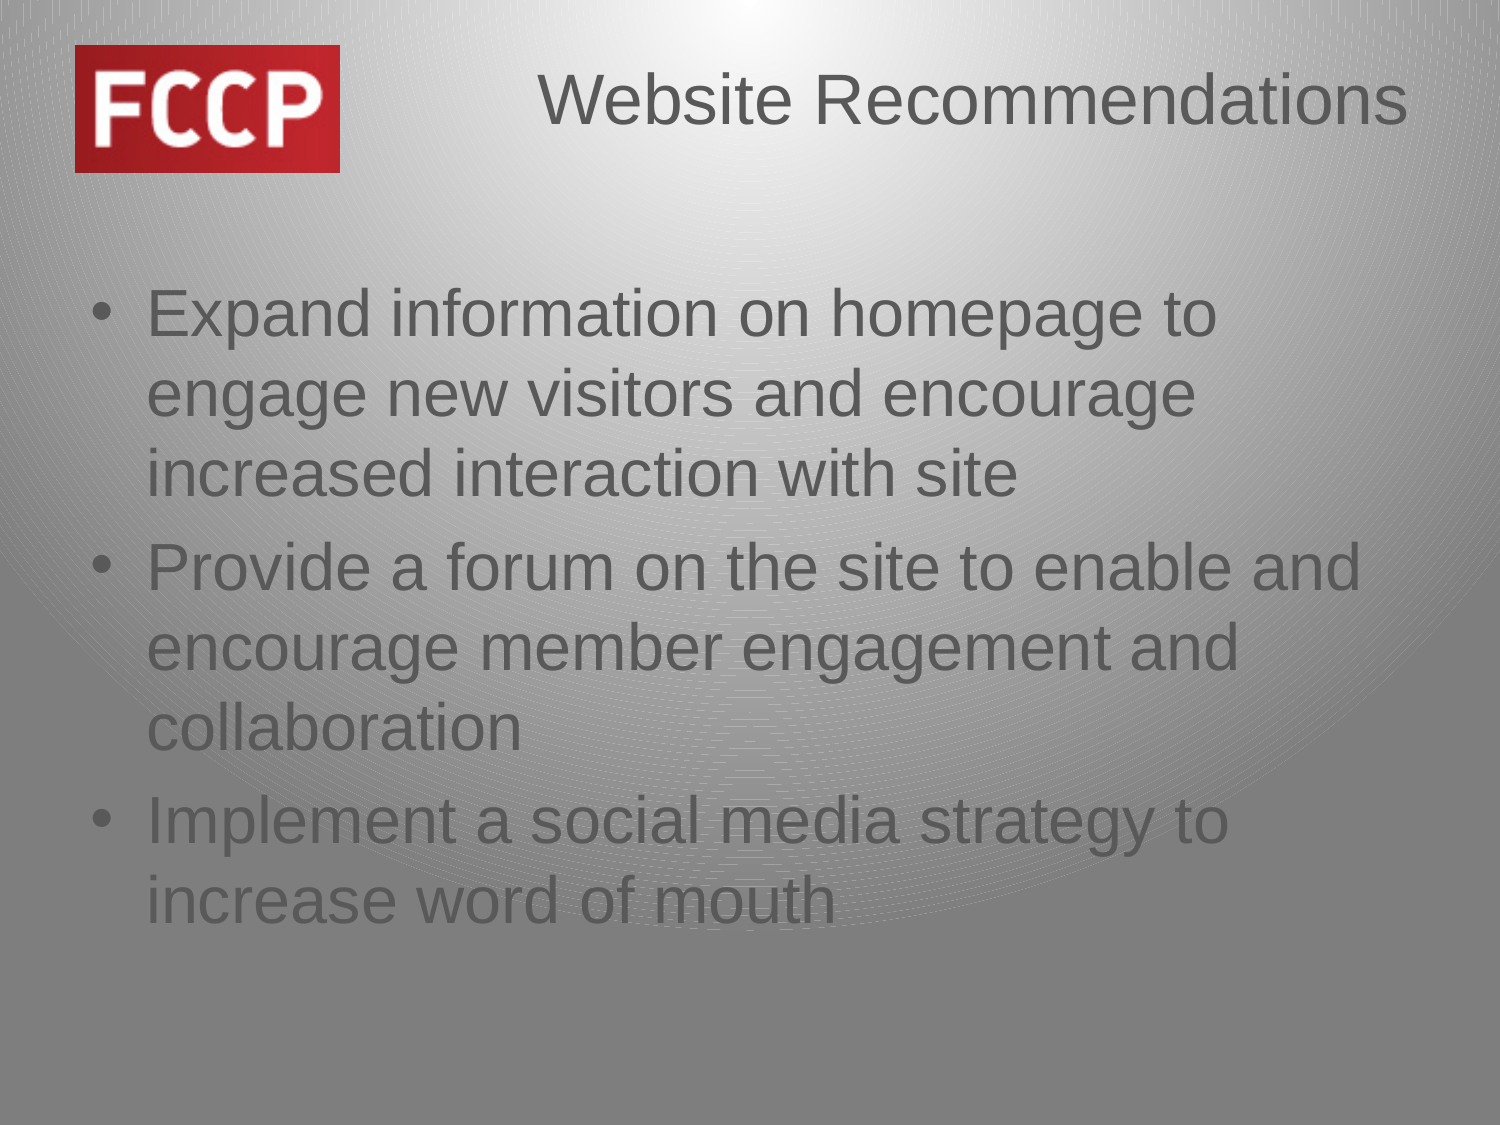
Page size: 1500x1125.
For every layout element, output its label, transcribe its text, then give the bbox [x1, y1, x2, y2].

title Website Recommendations [75, 45, 1425, 233]
picture [74, 44, 340, 173]
list Expand information on homepage to engage new visitors and encourage increased interaction with site Provide a forum on the site to enable and encourage member engagement and collaboration Implement a social media strategy to increase word of mouth [75, 262, 1425, 1005]
